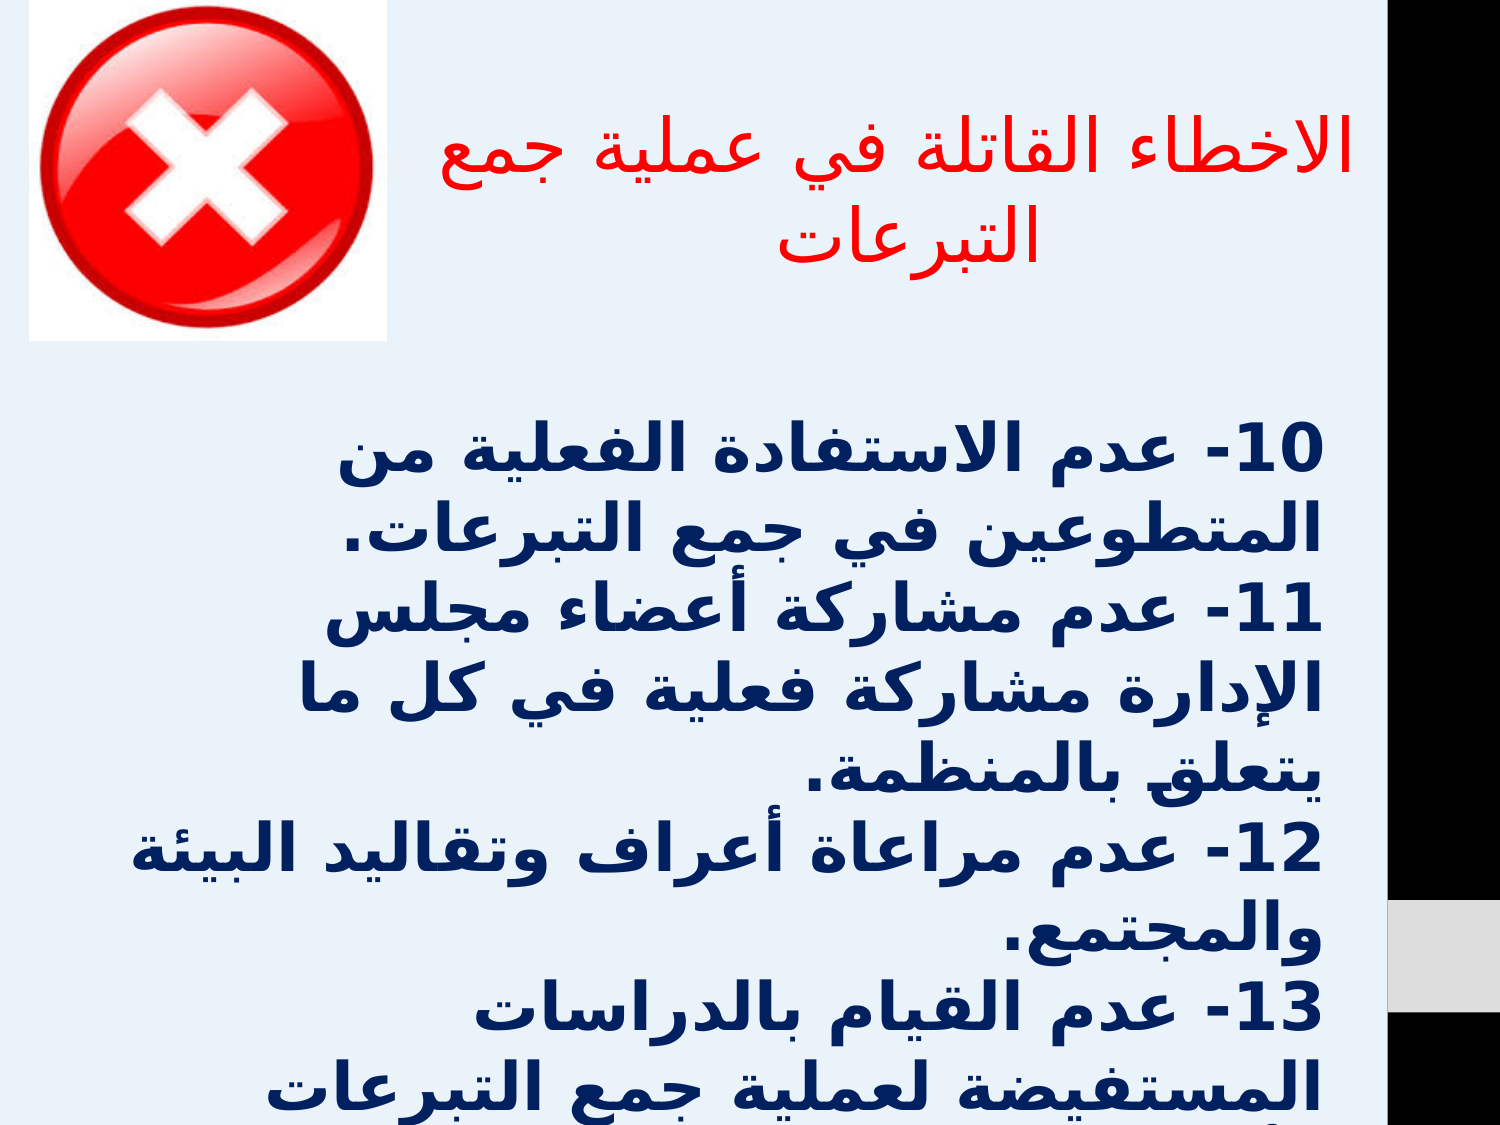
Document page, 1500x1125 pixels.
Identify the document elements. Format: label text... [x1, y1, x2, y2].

text_box الاخطاء القاتلة في عملية جمع التبرعات [399, 89, 1412, 285]
picture [28, 0, 388, 342]
text_box 10- عدم الاستفادة الفعلية من المتطوعين في جمع التبرعات. 11- عدم مشاركة أعضاء مجلس الإدارة مشاركة فعلية في كل ما يتعلق بالمنظمة. 12- عدم مراعاة أعراف وتقاليد البيئة والمجتمع. 13- عدم القيام بالدراسات المستفيضة لعملية جمع التبرعات وأبعاده وخطط عمله. [88, 397, 1341, 1125]
